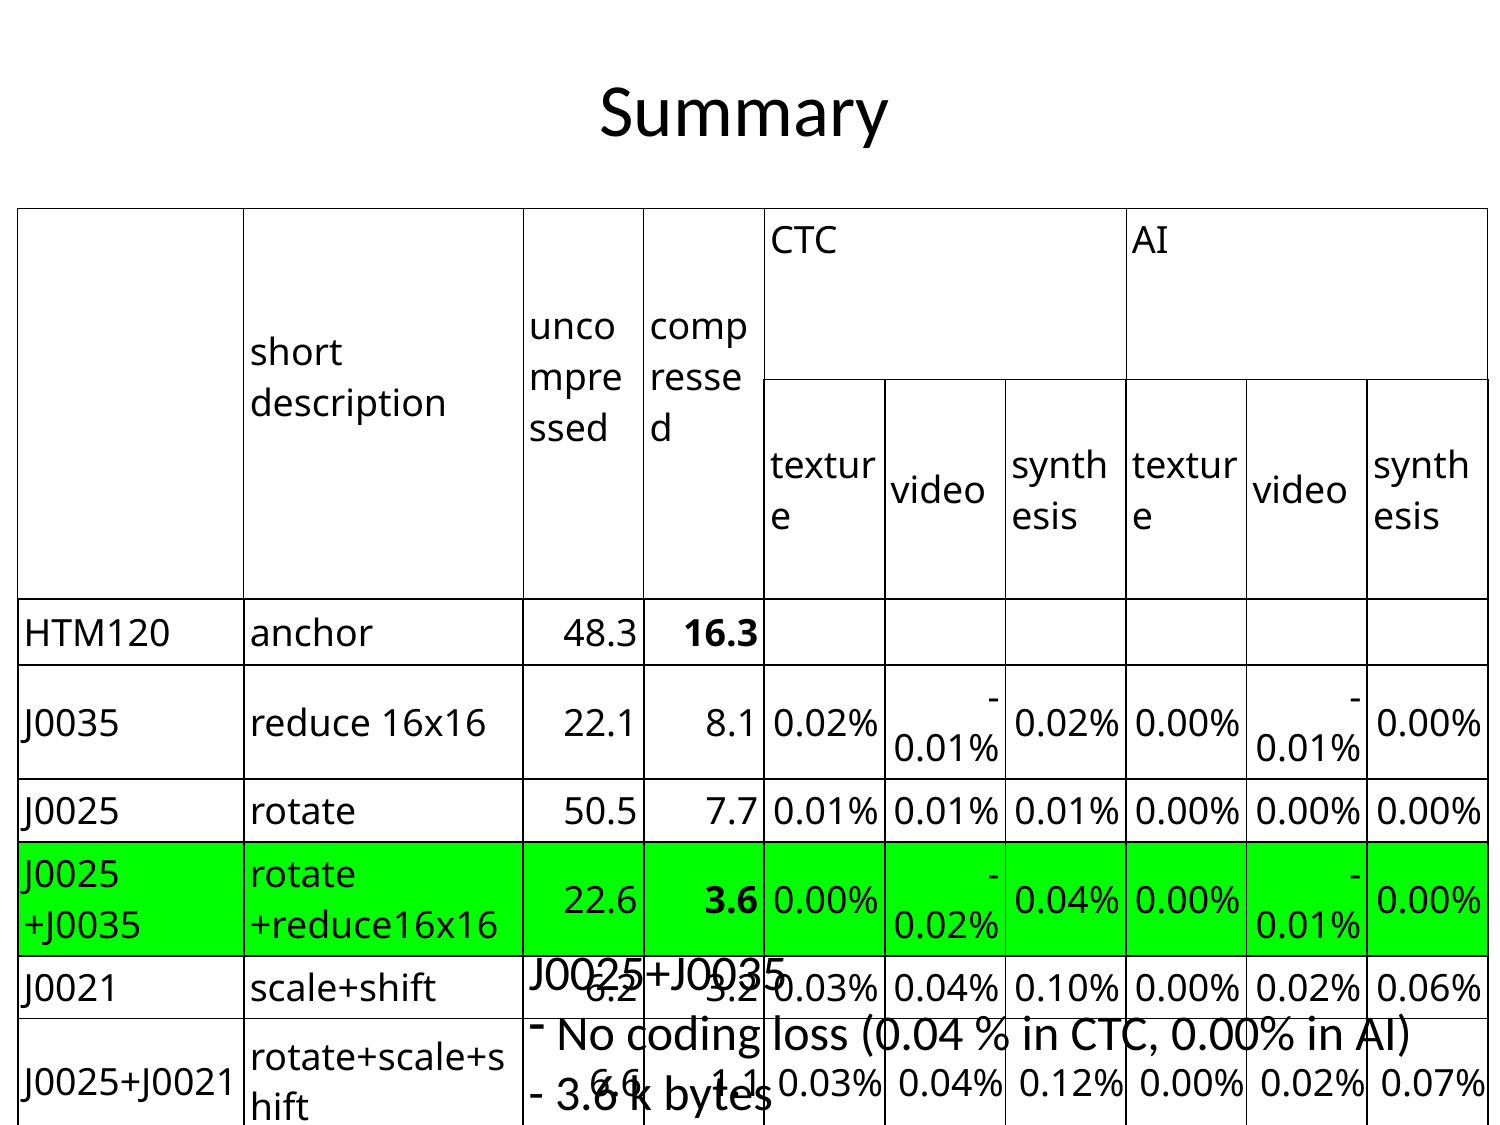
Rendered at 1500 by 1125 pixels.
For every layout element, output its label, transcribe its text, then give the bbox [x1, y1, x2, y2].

table_cell J0025+J0021 [19, 1019, 243, 1125]
table_cell 0.00% [1368, 666, 1487, 778]
table_cell rotate [245, 780, 522, 841]
table_header CTC [765, 209, 1126, 379]
table_cell 22.1 [524, 666, 643, 778]
table_cell 0.00% [1127, 666, 1246, 778]
table_cell 0.07% [1447, 1019, 1487, 1125]
table_cell 48.3 [524, 600, 643, 664]
table_cell [765, 600, 884, 664]
table_cell 16.3 [645, 600, 763, 664]
table_cell synthesis [1368, 380, 1487, 598]
table_header uncompressed [524, 209, 643, 598]
table_cell reduce 16x16 [245, 666, 522, 778]
table_cell synthesis [1006, 380, 1125, 598]
table_cell 22.6 [524, 843, 643, 932]
text_box J0025+J0035 No coding loss (0.04 % in CTC, 0.00% in AI) - 3.6 k bytes [513, 932, 1447, 1125]
table_cell J0035 [19, 666, 243, 778]
table_cell 7.7 [645, 780, 763, 841]
table_cell J0025 +J0035 [19, 843, 243, 955]
table_cell 8.1 [645, 666, 763, 778]
table_header short description [244, 209, 523, 598]
table_cell HTM120 [19, 600, 243, 664]
table_cell 3.6 [645, 843, 763, 932]
table_cell [1368, 600, 1487, 664]
table_cell 0.02% [1006, 666, 1125, 778]
table_cell video [1247, 380, 1366, 598]
table_cell 0.00% [765, 843, 884, 932]
table_cell texture [765, 380, 884, 598]
table_header AI [1127, 209, 1487, 379]
table_cell [1247, 600, 1366, 664]
table_cell anchor [245, 600, 522, 664]
table_cell 0.01% [886, 780, 1005, 841]
table_cell 0.04% [1006, 843, 1125, 932]
table_cell -0.02% [886, 843, 1005, 932]
table_header compressed [644, 209, 764, 598]
table_cell [1006, 600, 1125, 664]
table_cell [886, 600, 1005, 664]
table_cell scale+shift [245, 957, 513, 1018]
table_cell texture [1127, 380, 1246, 598]
table_cell video [886, 380, 1005, 598]
table_cell -0.01% [1247, 843, 1366, 932]
table_cell -0.01% [1247, 666, 1366, 778]
table_cell 0.01% [1006, 780, 1125, 841]
table_cell 0.00% [1127, 843, 1246, 932]
table_cell 50.5 [524, 780, 643, 841]
table_cell 0.01% [765, 780, 884, 841]
table_cell 0.00% [1127, 780, 1246, 841]
table_cell rotate+scale+shift [245, 1019, 513, 1125]
table_cell [18, 380, 243, 598]
table_cell 0.02% [765, 666, 884, 778]
table_cell 0.00% [1368, 843, 1487, 955]
table_header [18, 209, 243, 380]
table_cell J0025 [19, 780, 243, 841]
table_cell [1127, 600, 1246, 664]
table_cell rotate +reduce16x16 [245, 843, 522, 955]
table_cell 0.00% [1247, 780, 1366, 841]
table_cell -0.01% [886, 666, 1005, 778]
table_cell 0.00% [1368, 780, 1487, 841]
table_cell J0021 [19, 957, 243, 1018]
table_cell 0.06% [1447, 957, 1487, 1018]
text_box Summary [584, 54, 928, 160]
